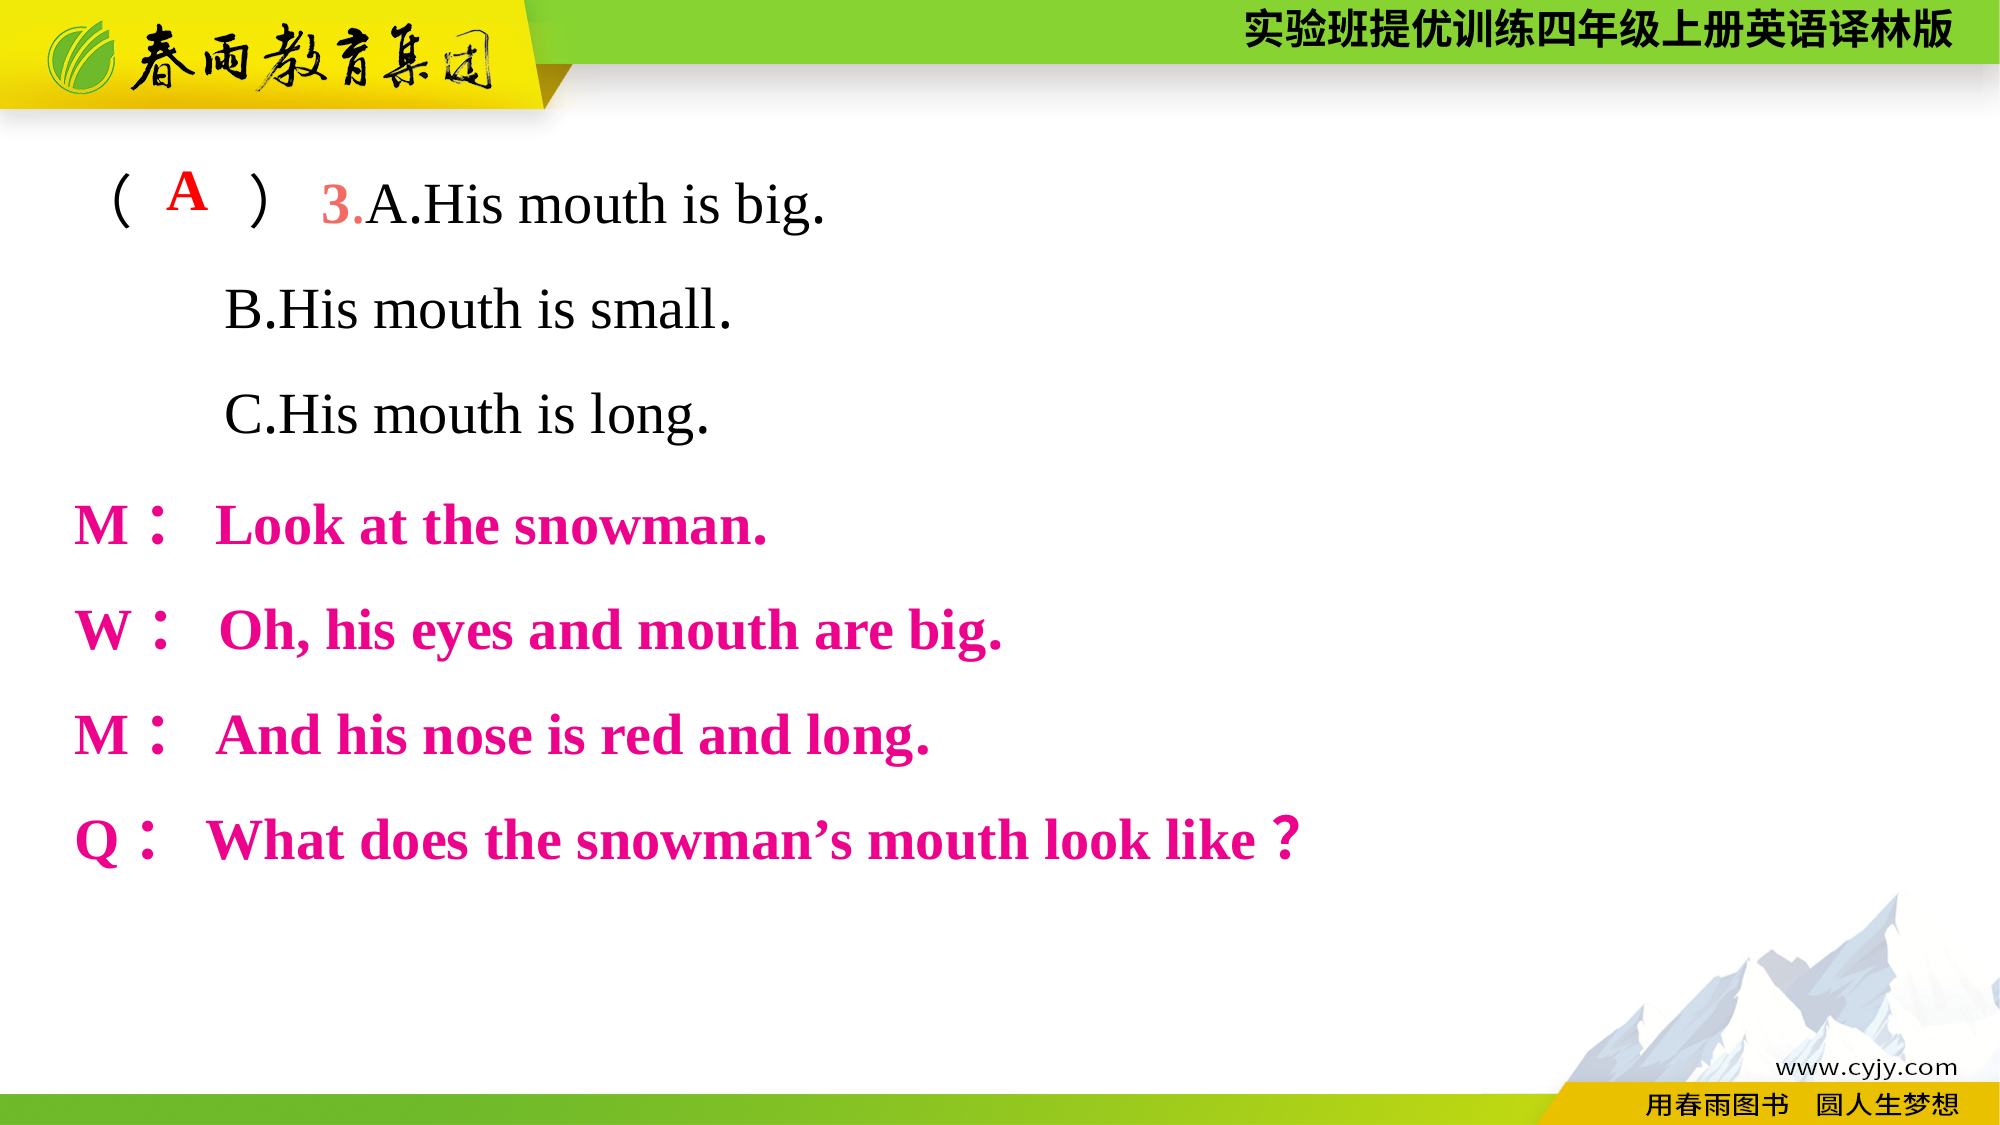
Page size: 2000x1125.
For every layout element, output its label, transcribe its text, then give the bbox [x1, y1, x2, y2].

text_box M：Look at the snowman. W：Oh, his eyes and mouth are big. M：And his nose is red and long. Q：What does the snowman’s mouth look like？ [59, 443, 1944, 879]
text_box A [151, 144, 224, 230]
picture [0, 0, 2000, 1125]
list （ ）3.A.His mouth is big. B.His mouth is small. C.His mouth is long. [59, 122, 1944, 443]
